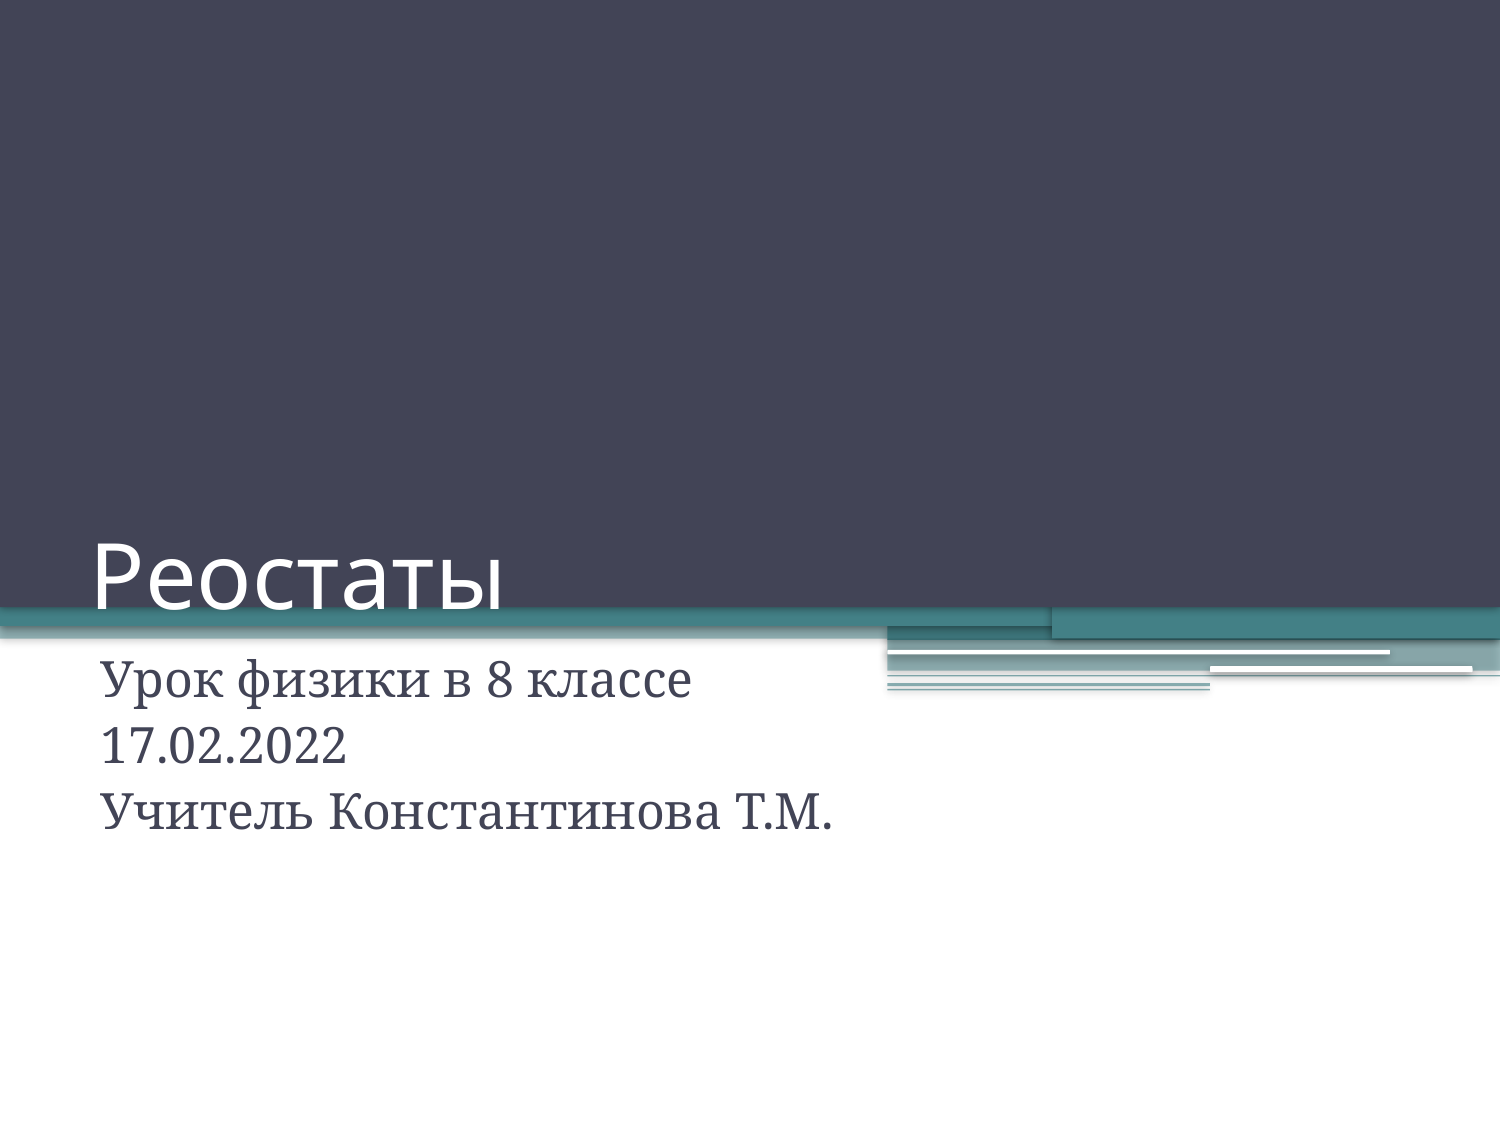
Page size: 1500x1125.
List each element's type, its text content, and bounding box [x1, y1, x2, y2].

title Реостаты [75, 394, 1463, 636]
subtitle Урок физики в 8 классе 17.02.2022 Учитель Константинова Т.М. [75, 639, 888, 928]
